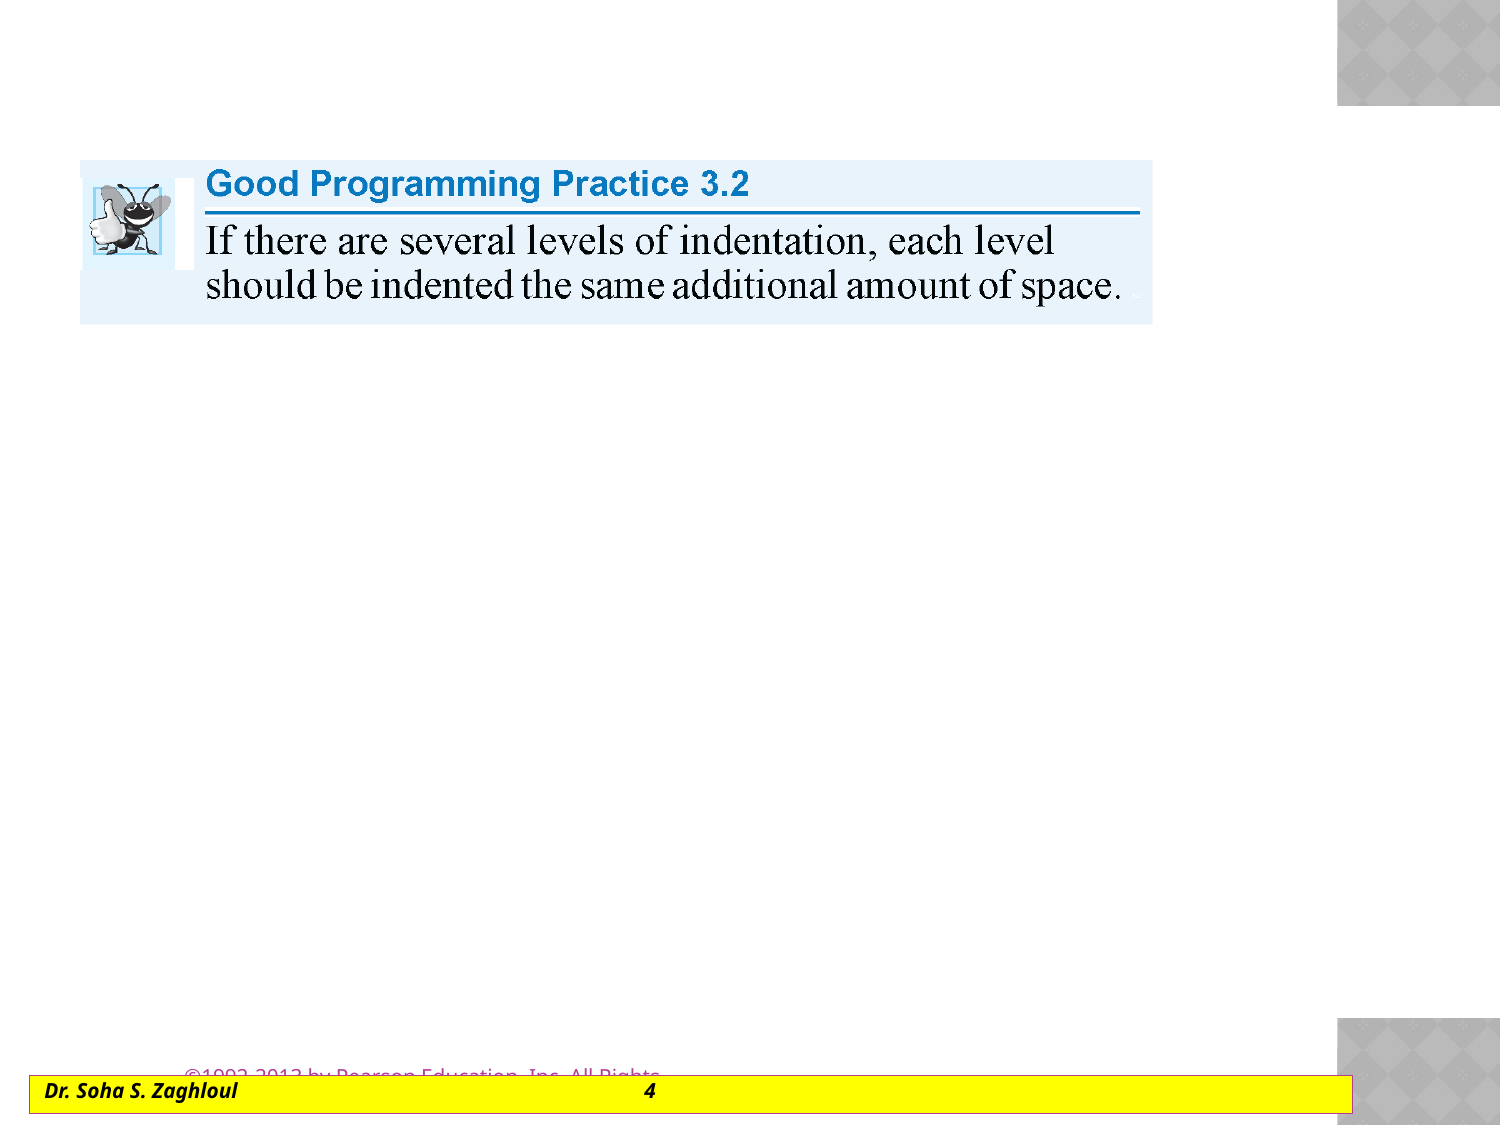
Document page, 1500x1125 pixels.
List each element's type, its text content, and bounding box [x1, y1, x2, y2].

text_box Dr. Soha S. Zaghloul 4 [29, 1075, 1353, 1114]
picture [0, 106, 1500, 1019]
